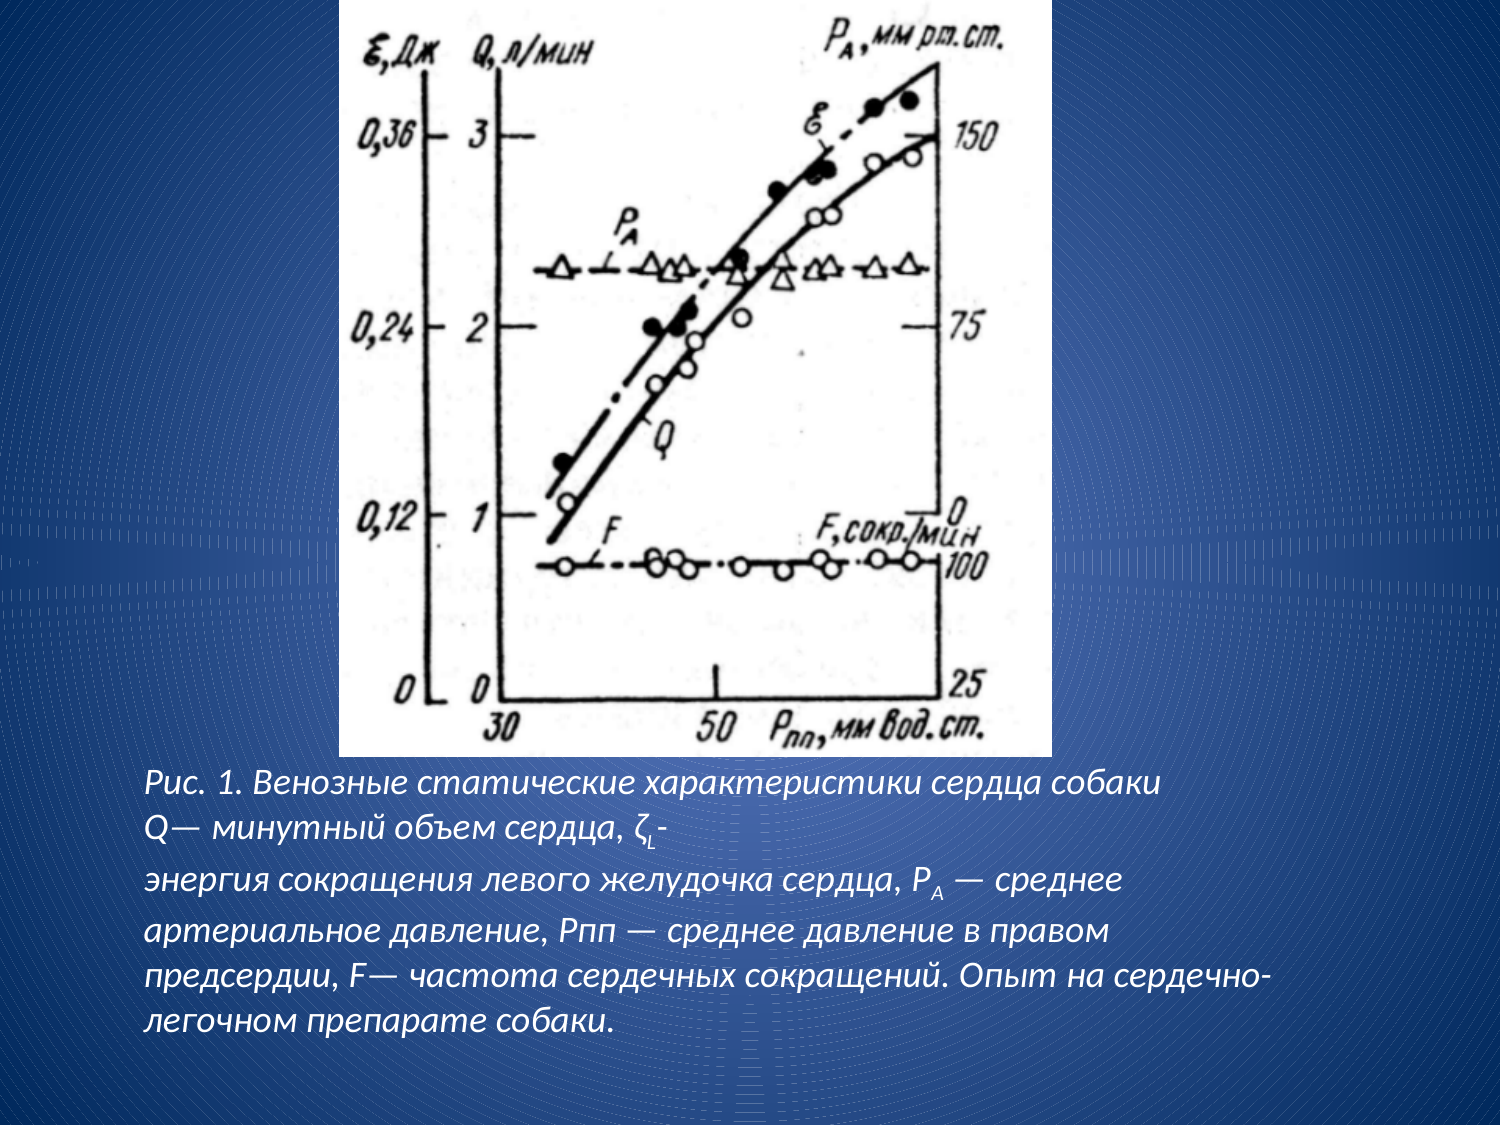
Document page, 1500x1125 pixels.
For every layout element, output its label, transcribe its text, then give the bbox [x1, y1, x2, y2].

picture [339, 0, 1053, 757]
text_box Рис. 1. Венозные статические характеристики сердца собаки Q— минутный объем сердца, ζL- энергия сокращения левого желудочка сердца, РA — среднее артериальное давление, Рпп — среднее давление в правом предсердии, F— частота сердечных сокращений. Опыт на сердечно-легочном препарате собаки. [128, 750, 1325, 1098]
